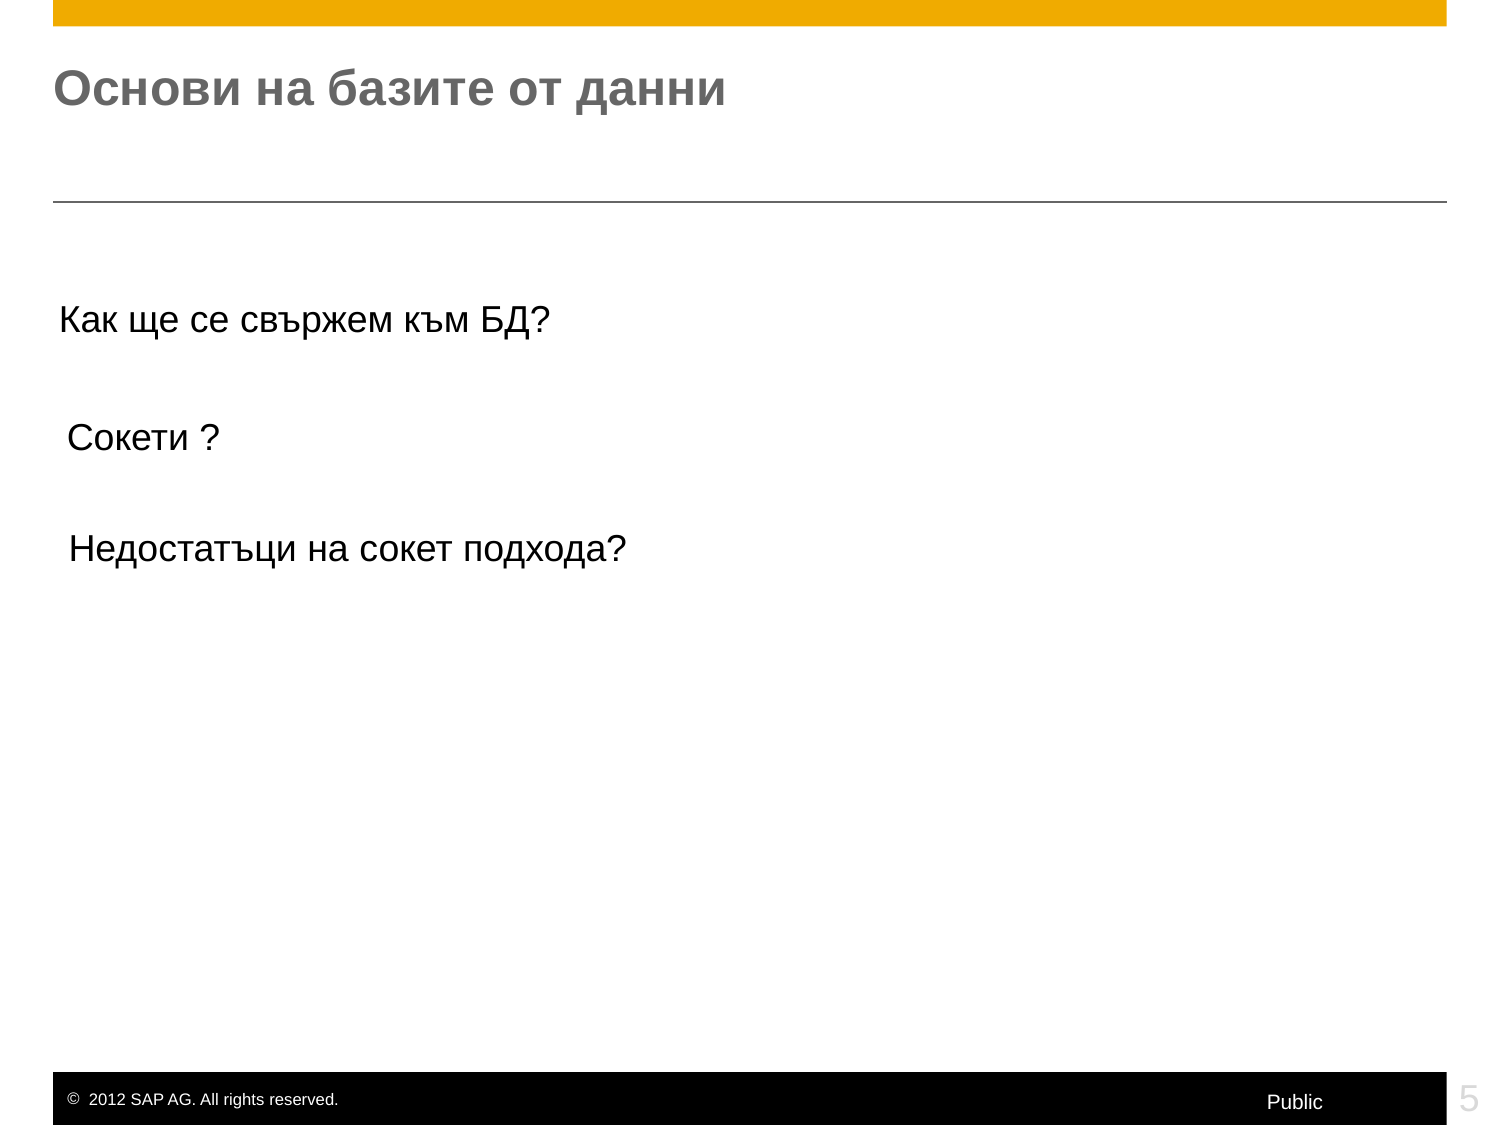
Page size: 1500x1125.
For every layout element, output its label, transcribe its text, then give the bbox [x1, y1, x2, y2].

title Основи на базите от данни [53, 53, 1447, 178]
text_box 5 [1458, 1074, 1500, 1120]
text_box Как ще се свържем към БД? [44, 287, 577, 347]
text_box Сокети ? [51, 405, 236, 465]
text_box Недостатъци на сокет подхода? [53, 516, 643, 577]
